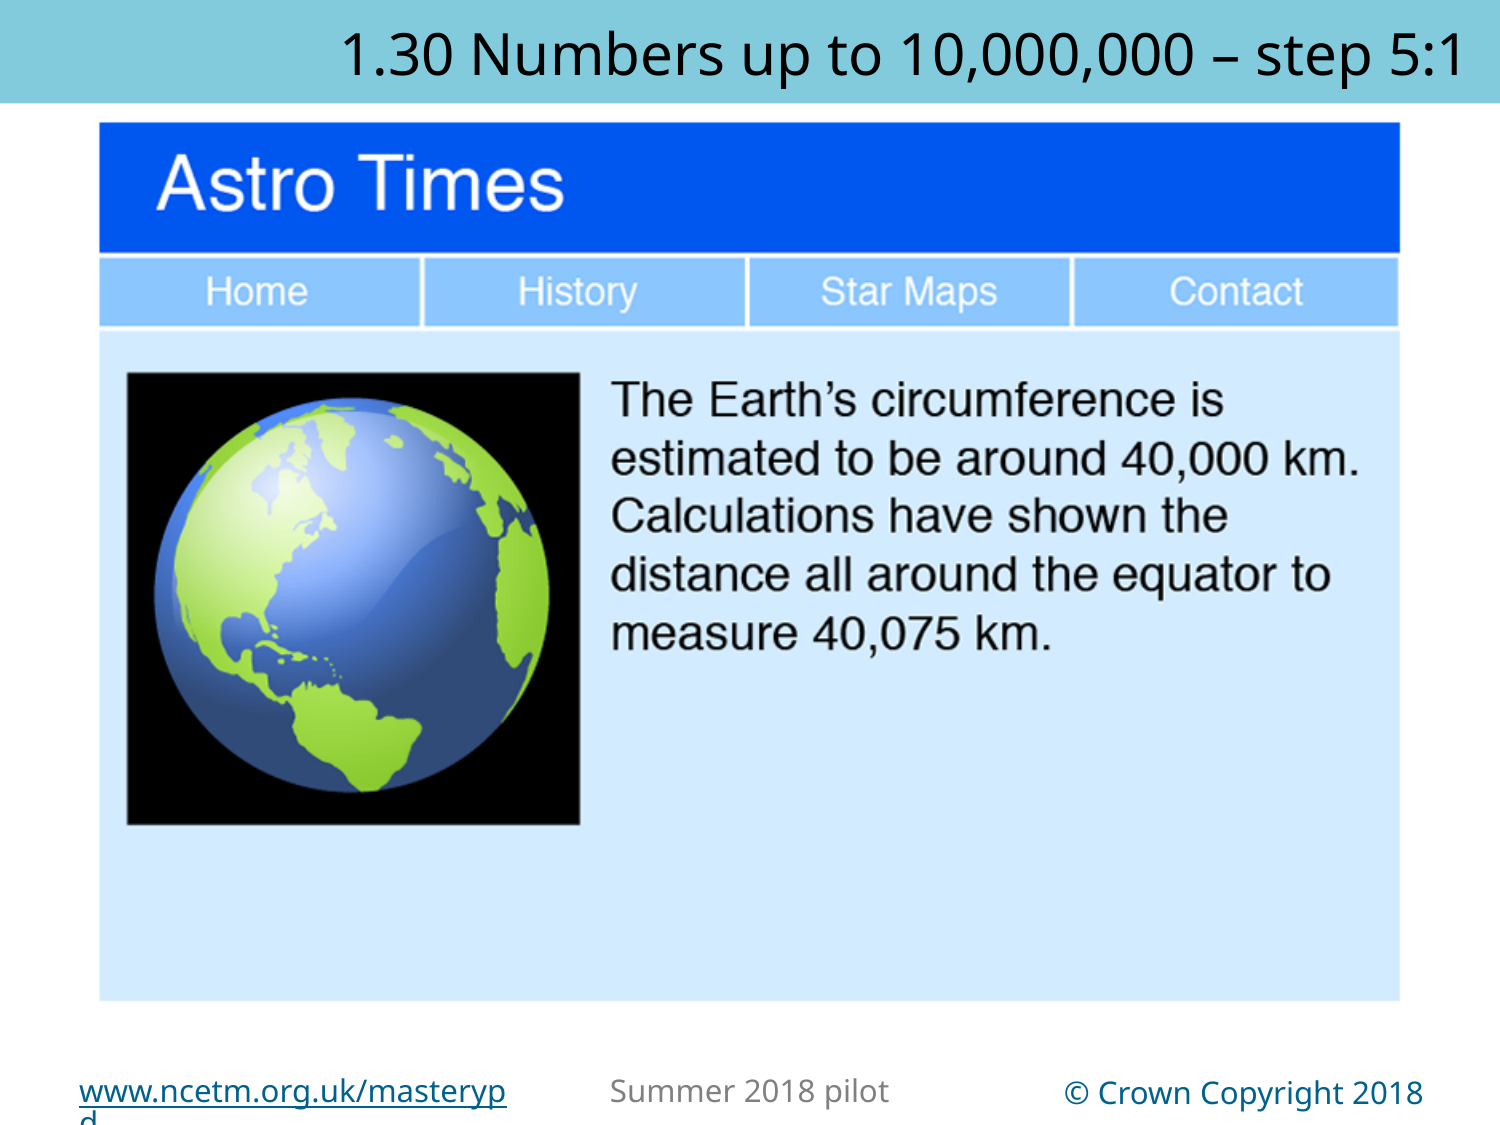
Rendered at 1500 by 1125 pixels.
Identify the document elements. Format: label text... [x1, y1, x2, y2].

list 1.30 Numbers up to 10,000,000 – step 5:1 [0, 0, 1500, 104]
picture [95, 118, 1405, 1007]
